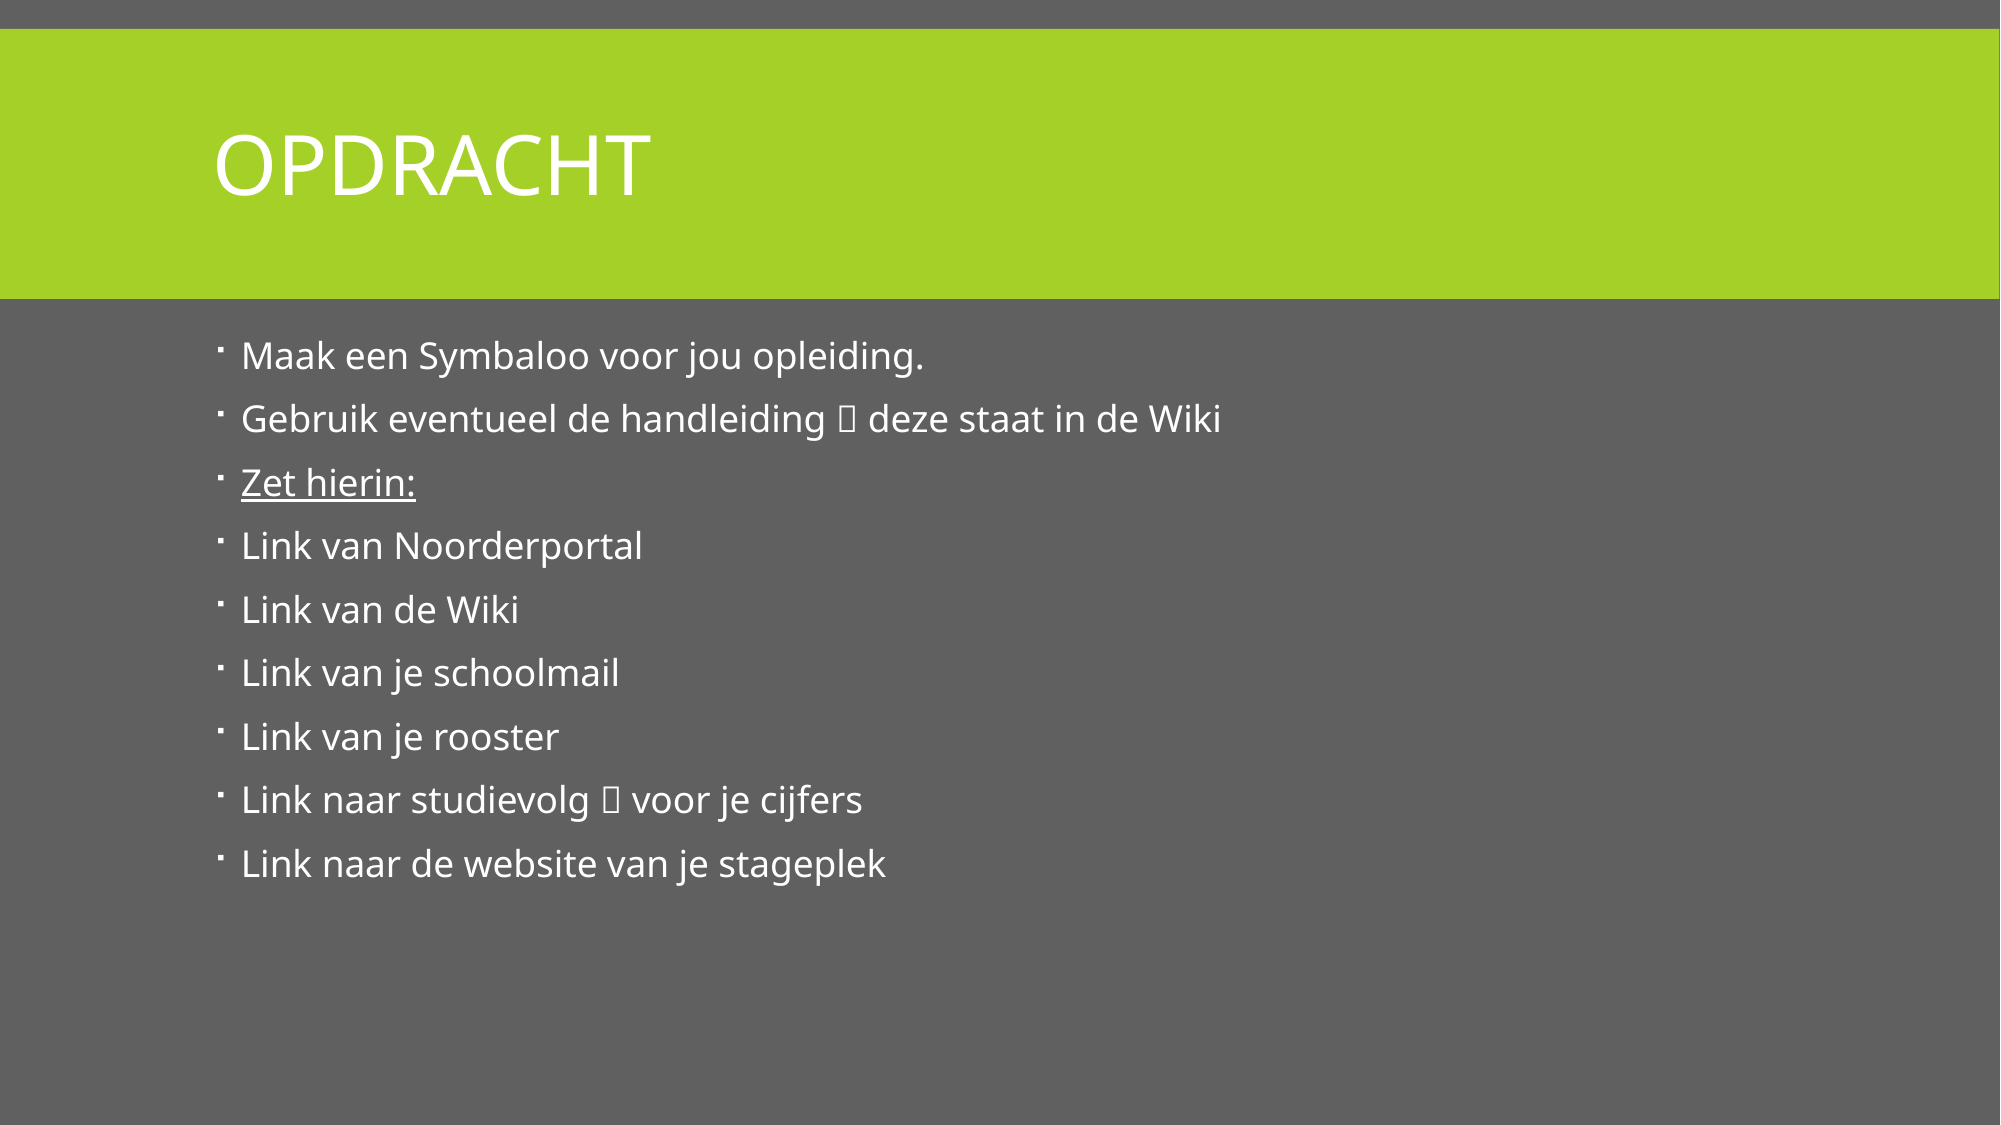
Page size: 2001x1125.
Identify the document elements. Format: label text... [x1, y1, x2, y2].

title Opdracht [197, 46, 1803, 295]
list Maak een Symbaloo voor jou opleiding. Gebruik eventueel de handleiding  deze staat in de Wiki Zet hierin: Link van Noorderportal Link van de Wiki Link van je schoolmail Link van je rooster Link naar studievolg  voor je cijfers Link naar de website van je stageplek [197, 329, 1803, 1020]
